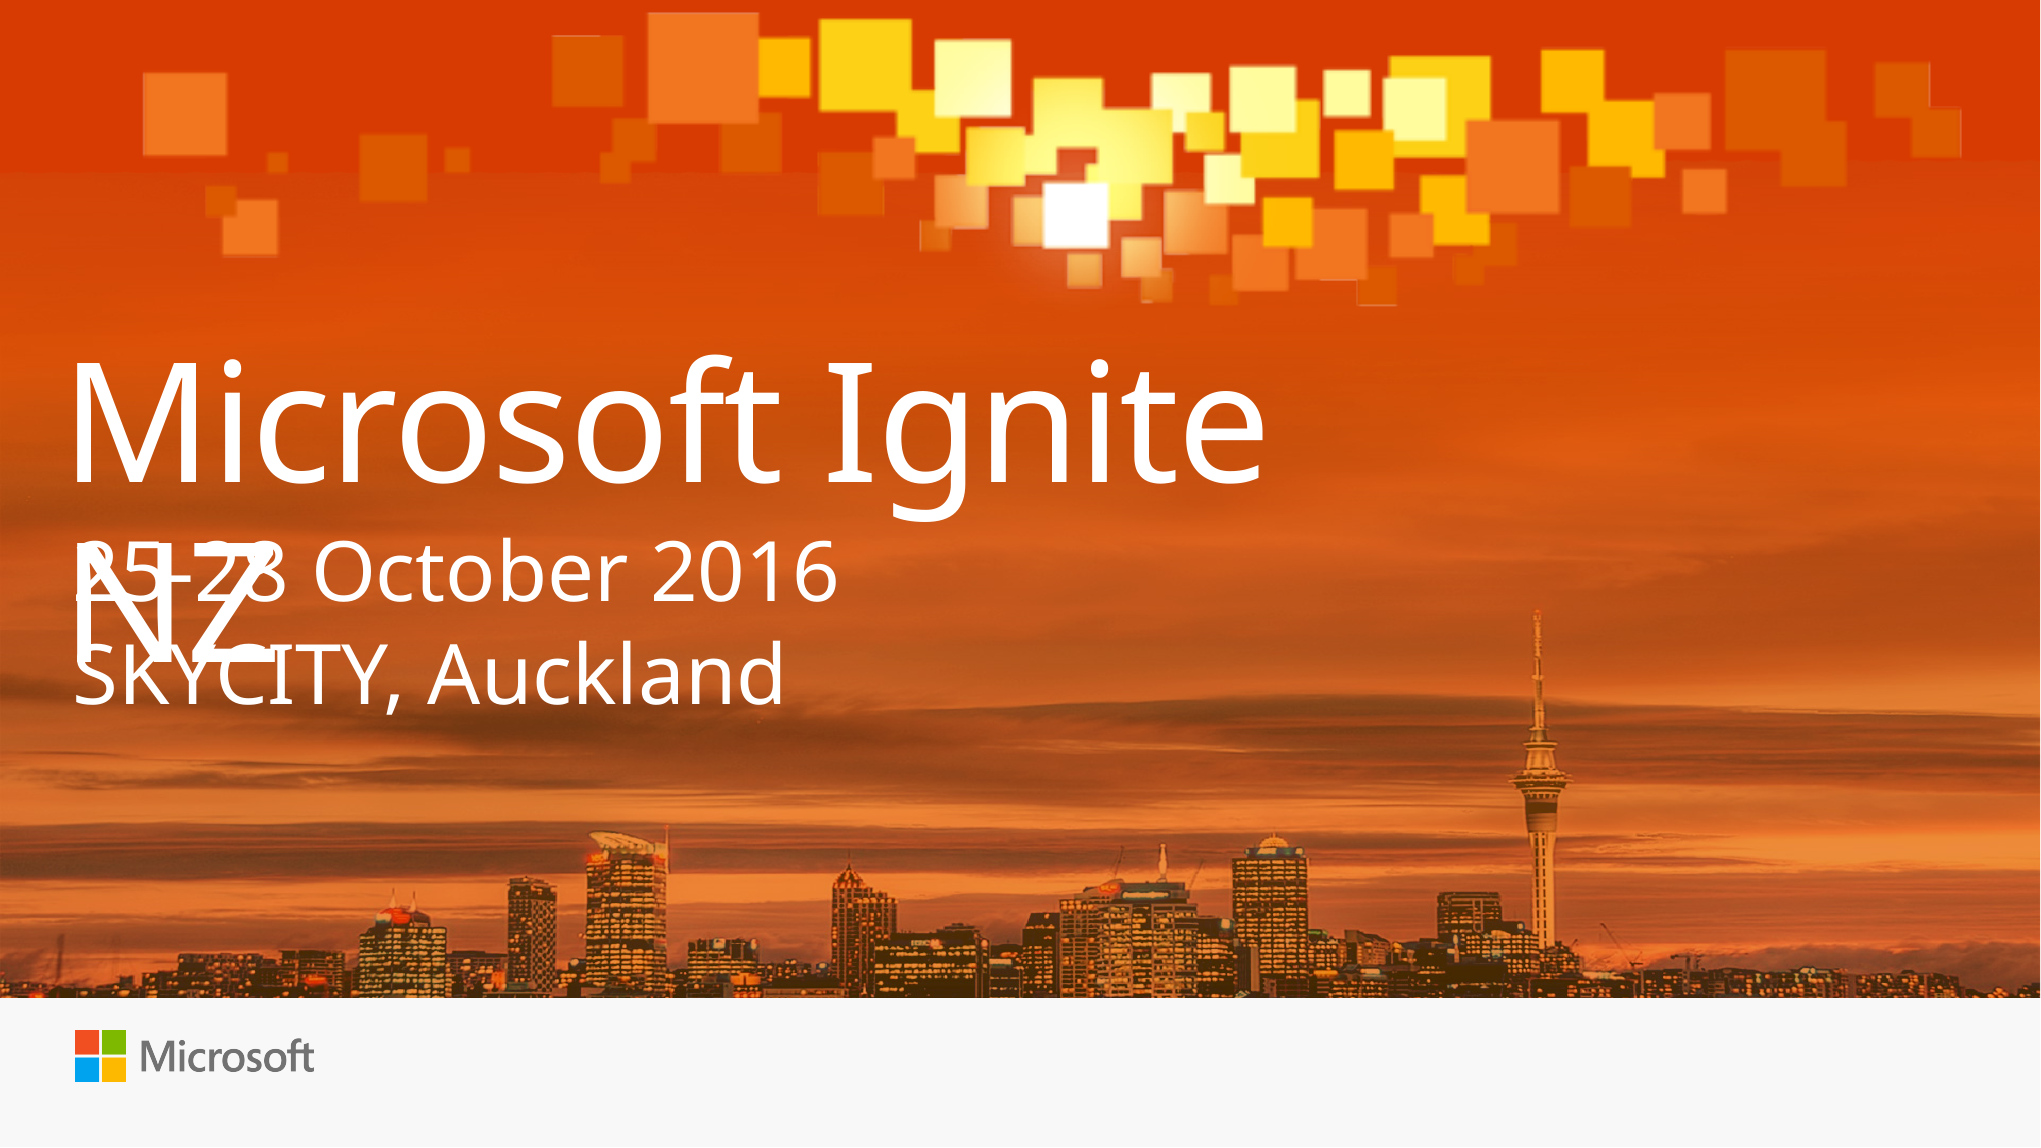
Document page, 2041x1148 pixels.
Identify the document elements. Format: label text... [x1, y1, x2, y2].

picture [0, 0, 2041, 330]
title Microsoft Ignite NZ [37, 330, 1538, 624]
picture [75, 1030, 314, 1082]
text_box 25-28 October 2016 SKYCITY, Auckland [42, 505, 1390, 747]
